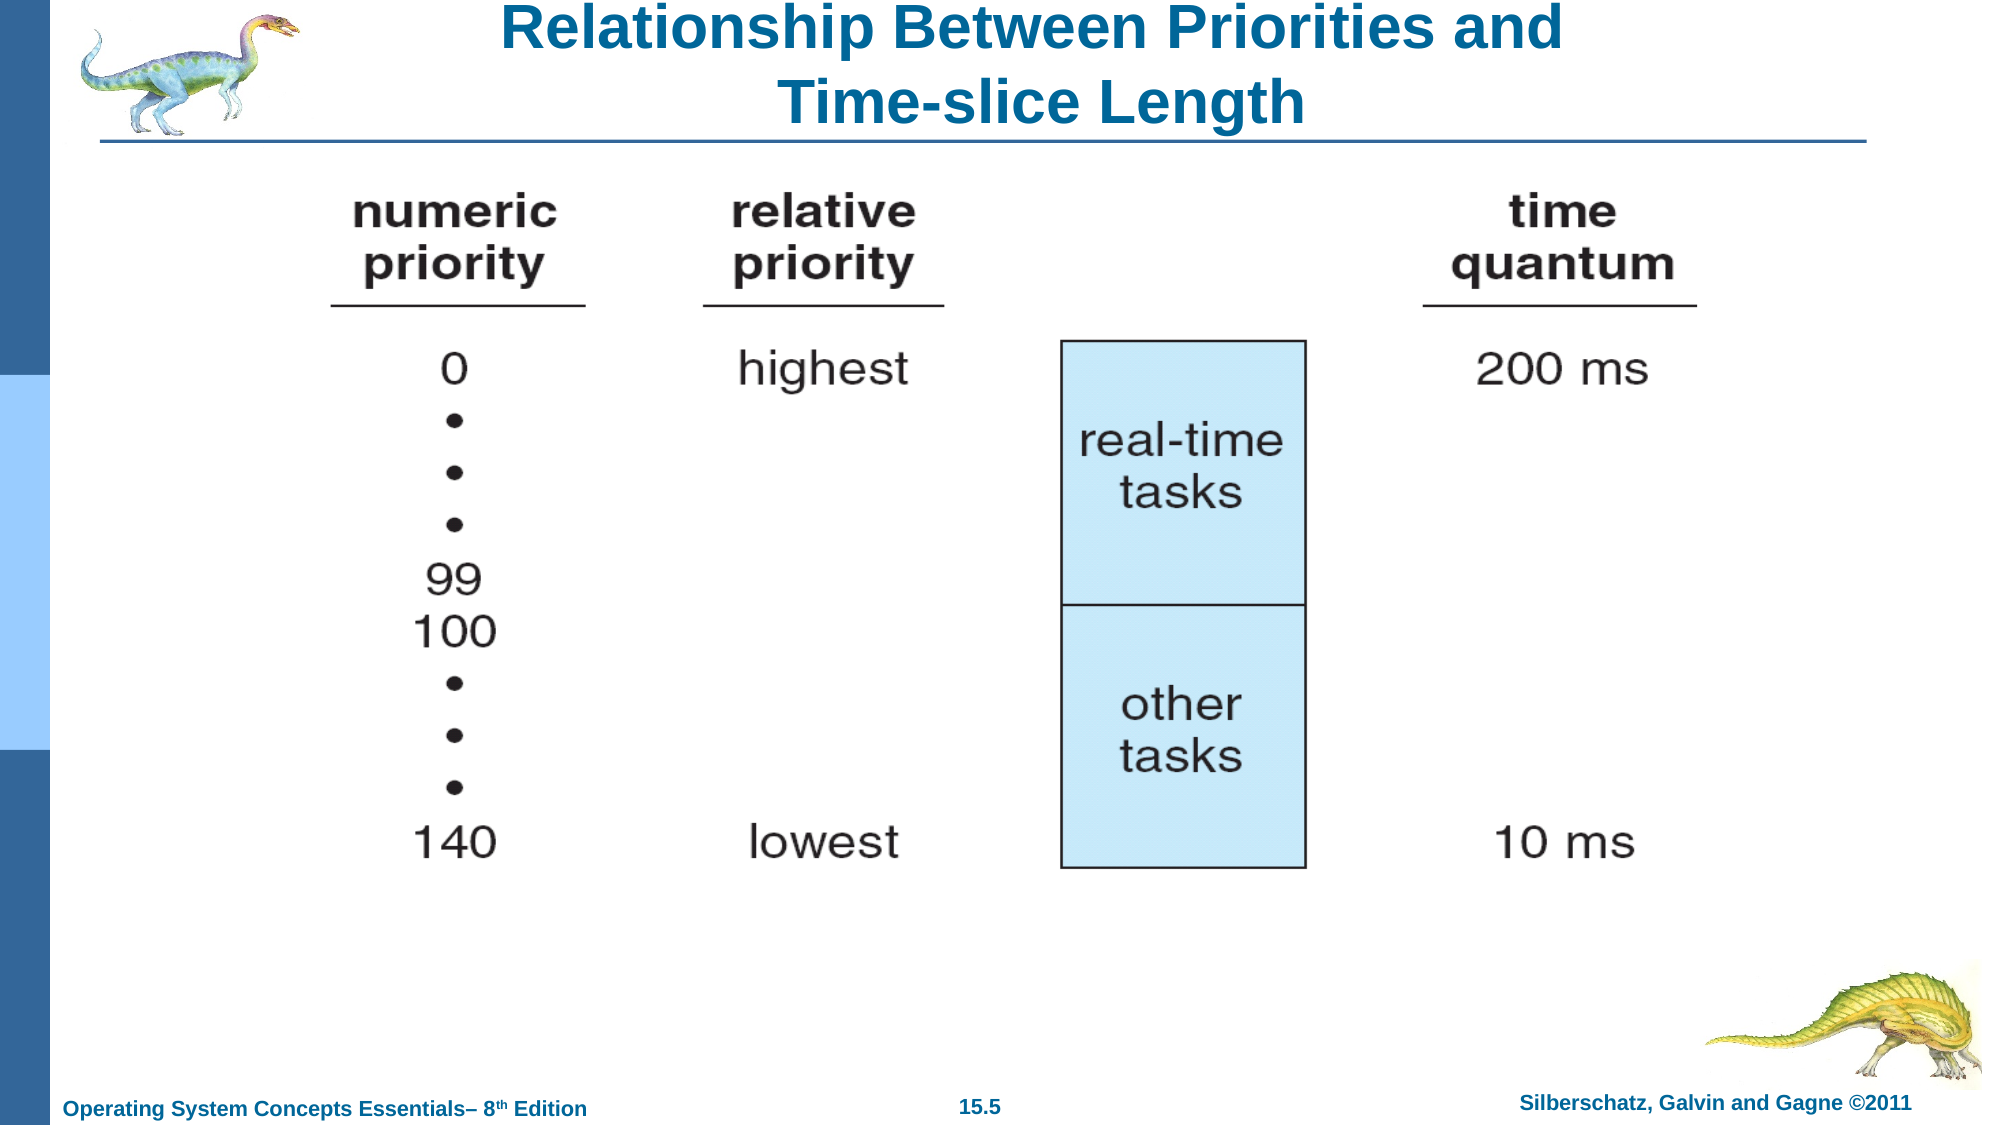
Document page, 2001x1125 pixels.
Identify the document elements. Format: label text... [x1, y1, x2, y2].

title Relationship Between Priorities and Time-slice Length [282, 51, 1802, 147]
picture [330, 182, 1698, 873]
picture [1700, 959, 1982, 1090]
picture [62, 0, 324, 149]
